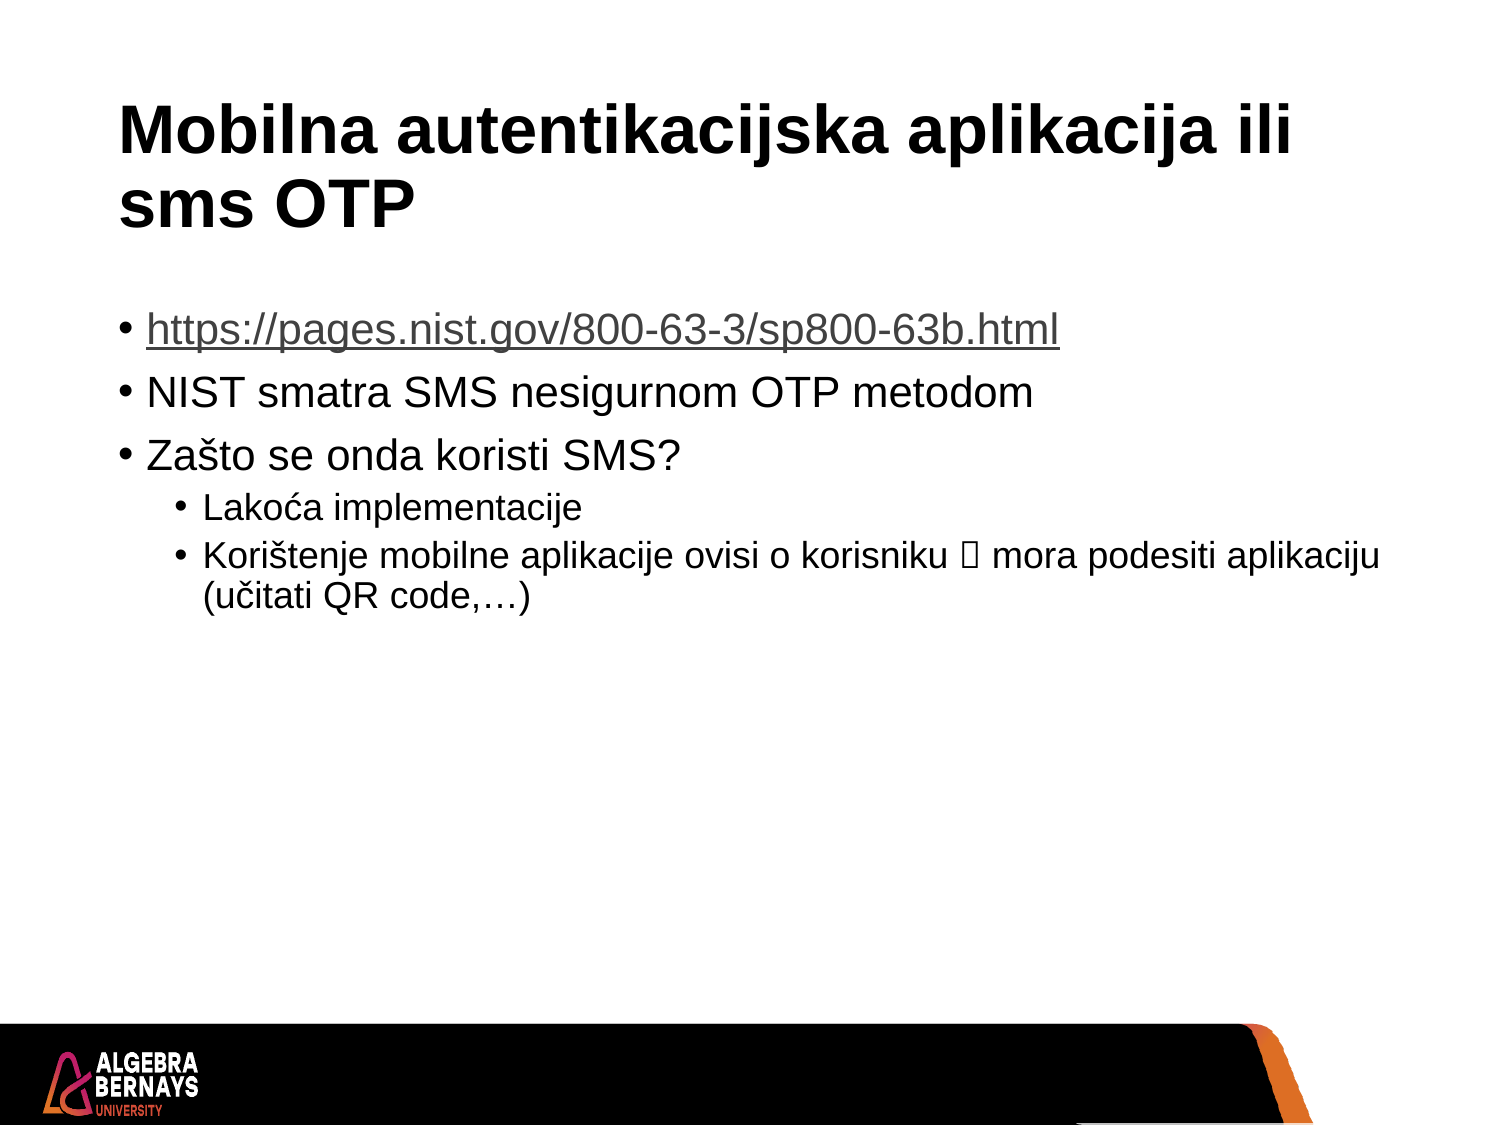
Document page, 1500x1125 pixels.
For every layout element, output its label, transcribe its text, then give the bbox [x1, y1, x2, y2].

list https://pages.nist.gov/800-63-3/sp800-63b.html NIST smatra SMS nesigurnom OTP metodom Zašto se onda koristi SMS? Lakoća implementacije Korištenje mobilne aplikacije ovisi o korisniku  mora podesiti aplikaciju (učitati QR code,…) [103, 299, 1397, 1014]
picture [0, 1023, 1468, 1125]
title Mobilna autentikacijska aplikacija ili sms OTP [103, 59, 1397, 278]
